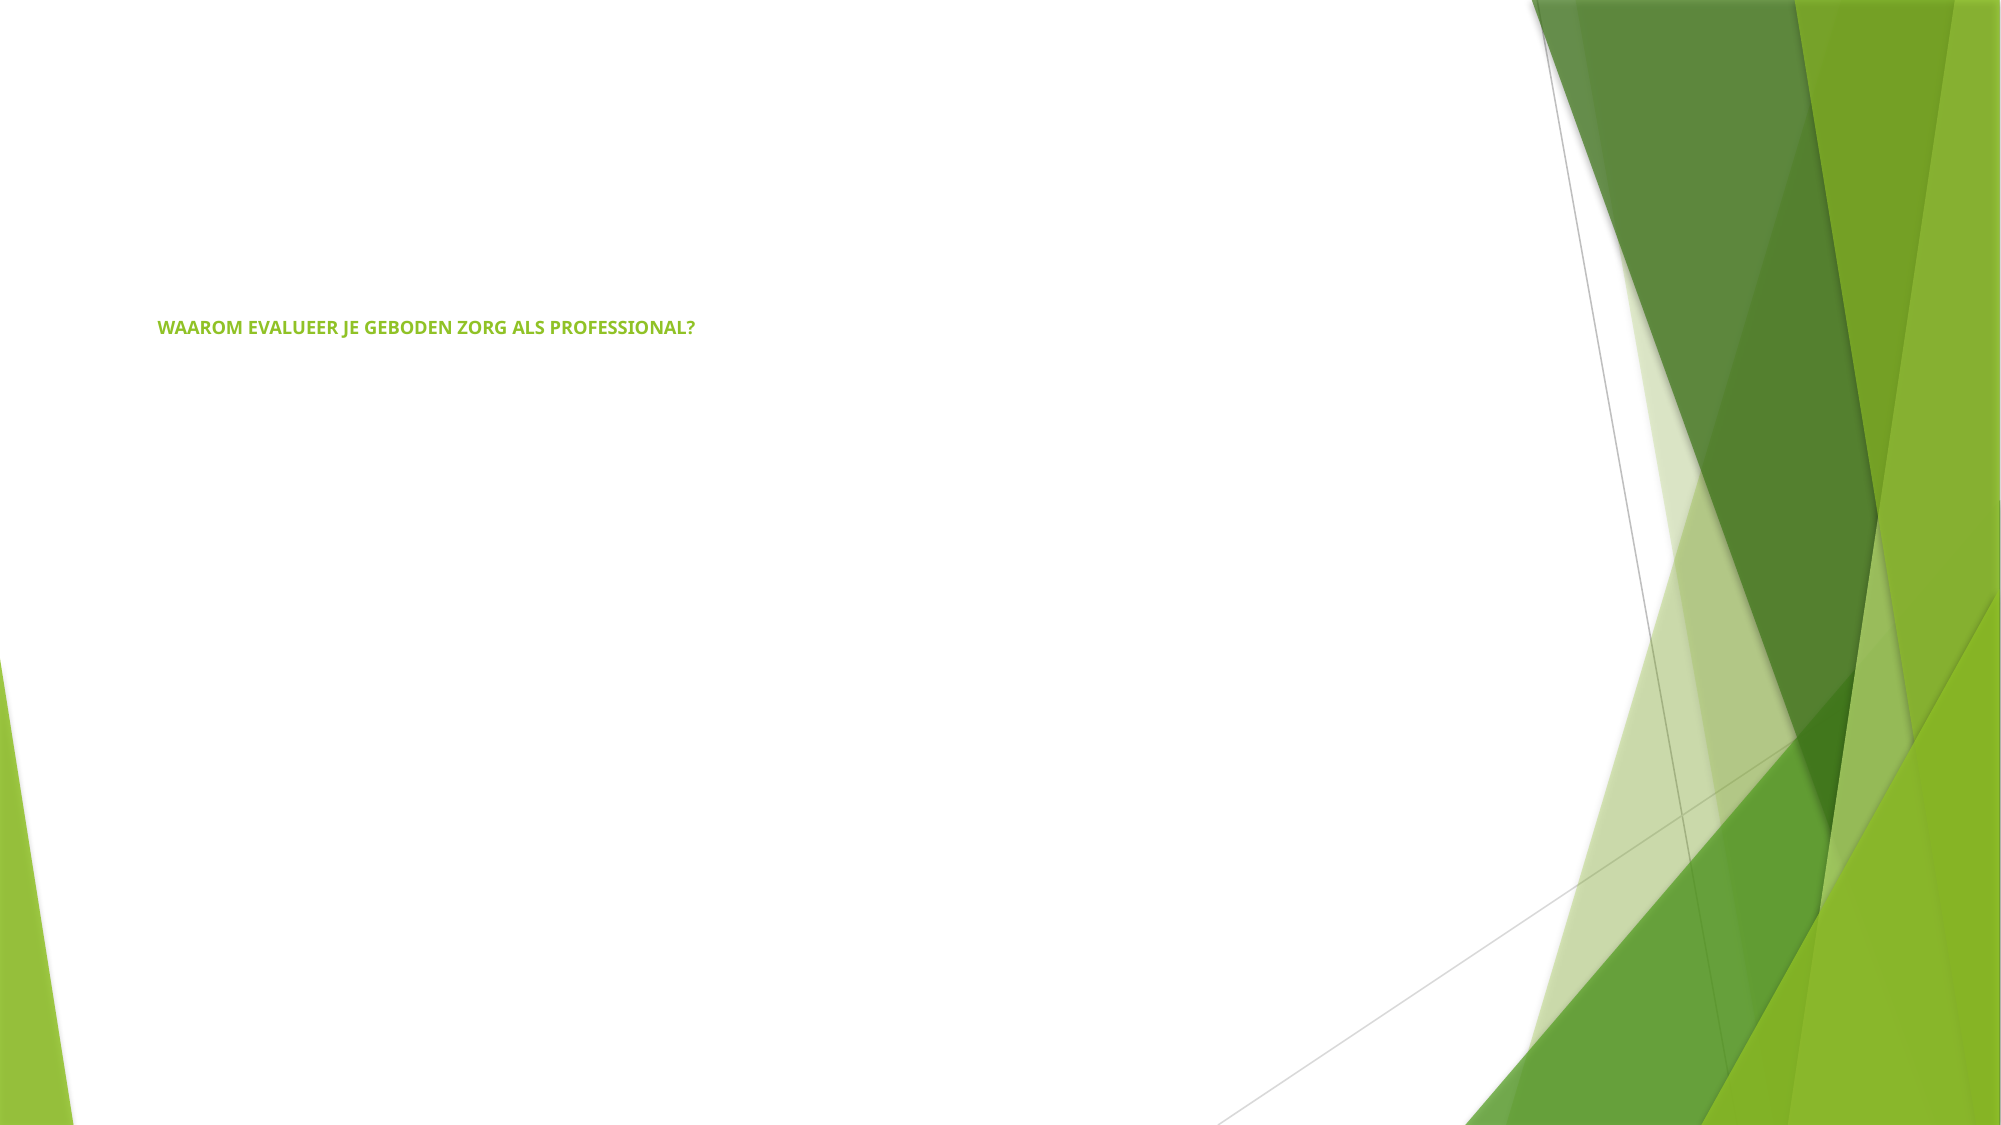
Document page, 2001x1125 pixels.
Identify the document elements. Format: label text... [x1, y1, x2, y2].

title WAAROM EVALUEER JE GEBODEN ZORG ALS PROFESSIONAL? [142, 308, 1553, 526]
